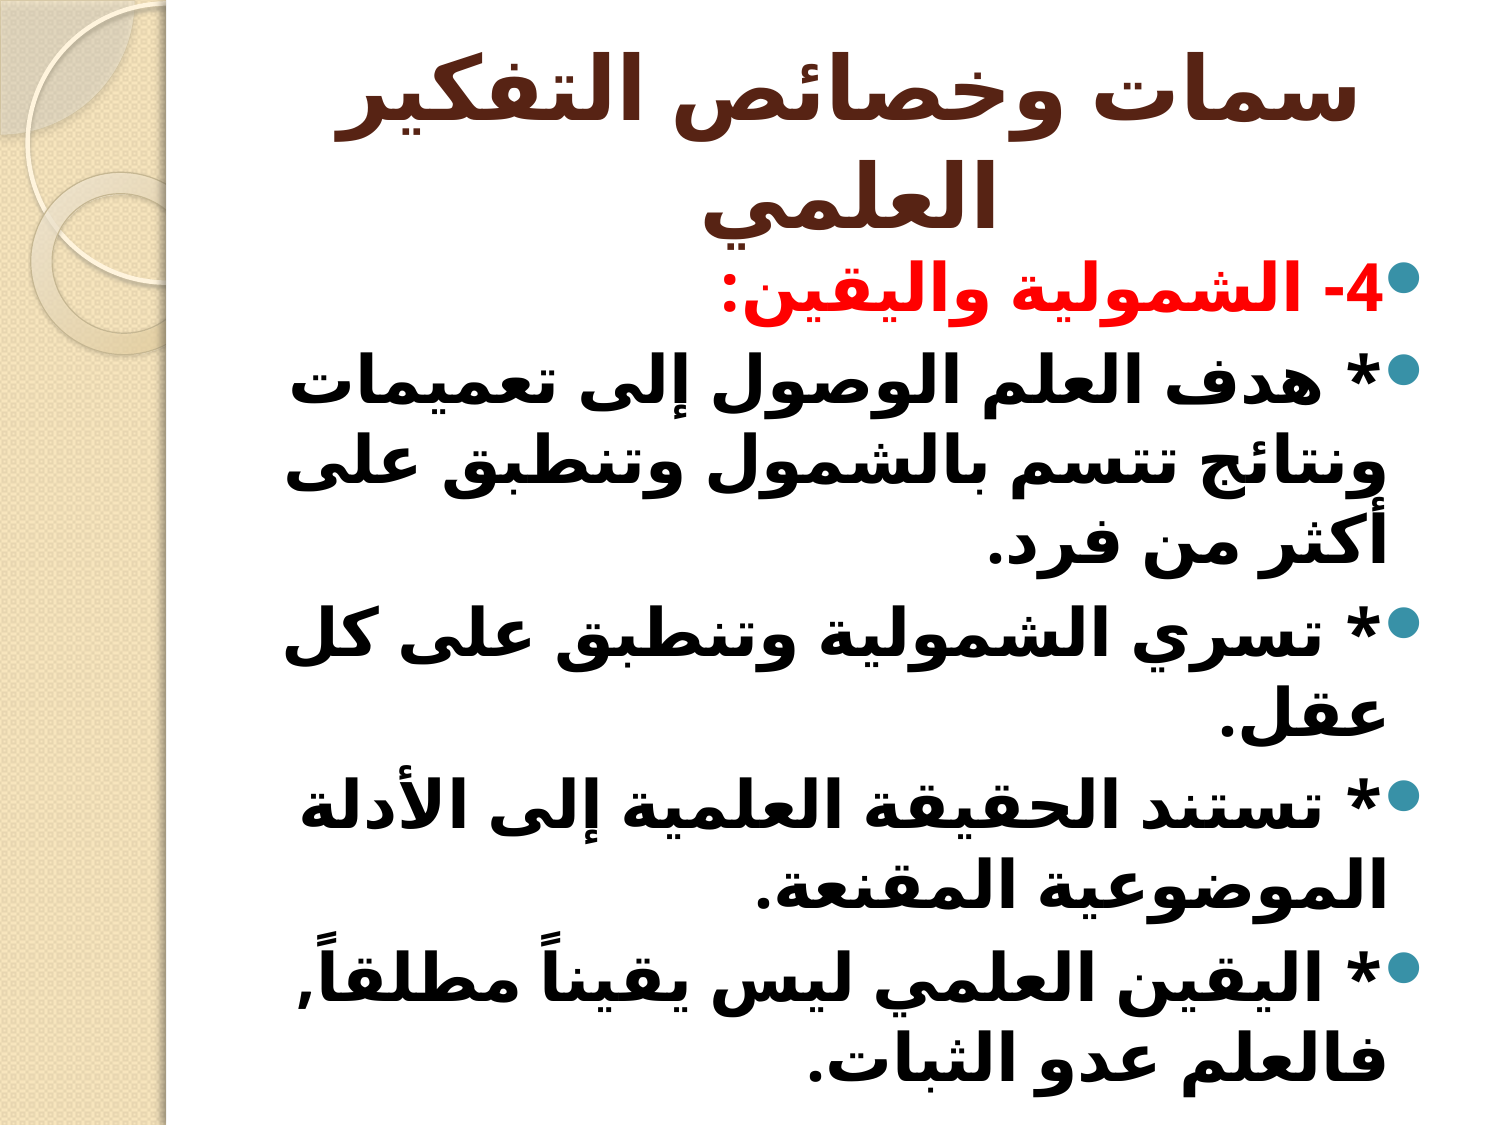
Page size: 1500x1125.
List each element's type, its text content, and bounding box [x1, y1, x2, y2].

list 4- الشمولية واليقين: * هدف العلم الوصول إلى تعميمات ونتائج تتسم بالشمول وتنطبق على أكثر من فرد. * تسري الشمولية وتنطبق على كل عقل. * تستند الحقيقة العلمية إلى الأدلة الموضوعية المقنعة. * اليقين العلمي ليس يقيناً مطلقاً, فالعلم عدو الثبات. [235, 237, 1466, 1025]
title سمات وخصائص التفكير العلمي [235, 45, 1466, 233]
